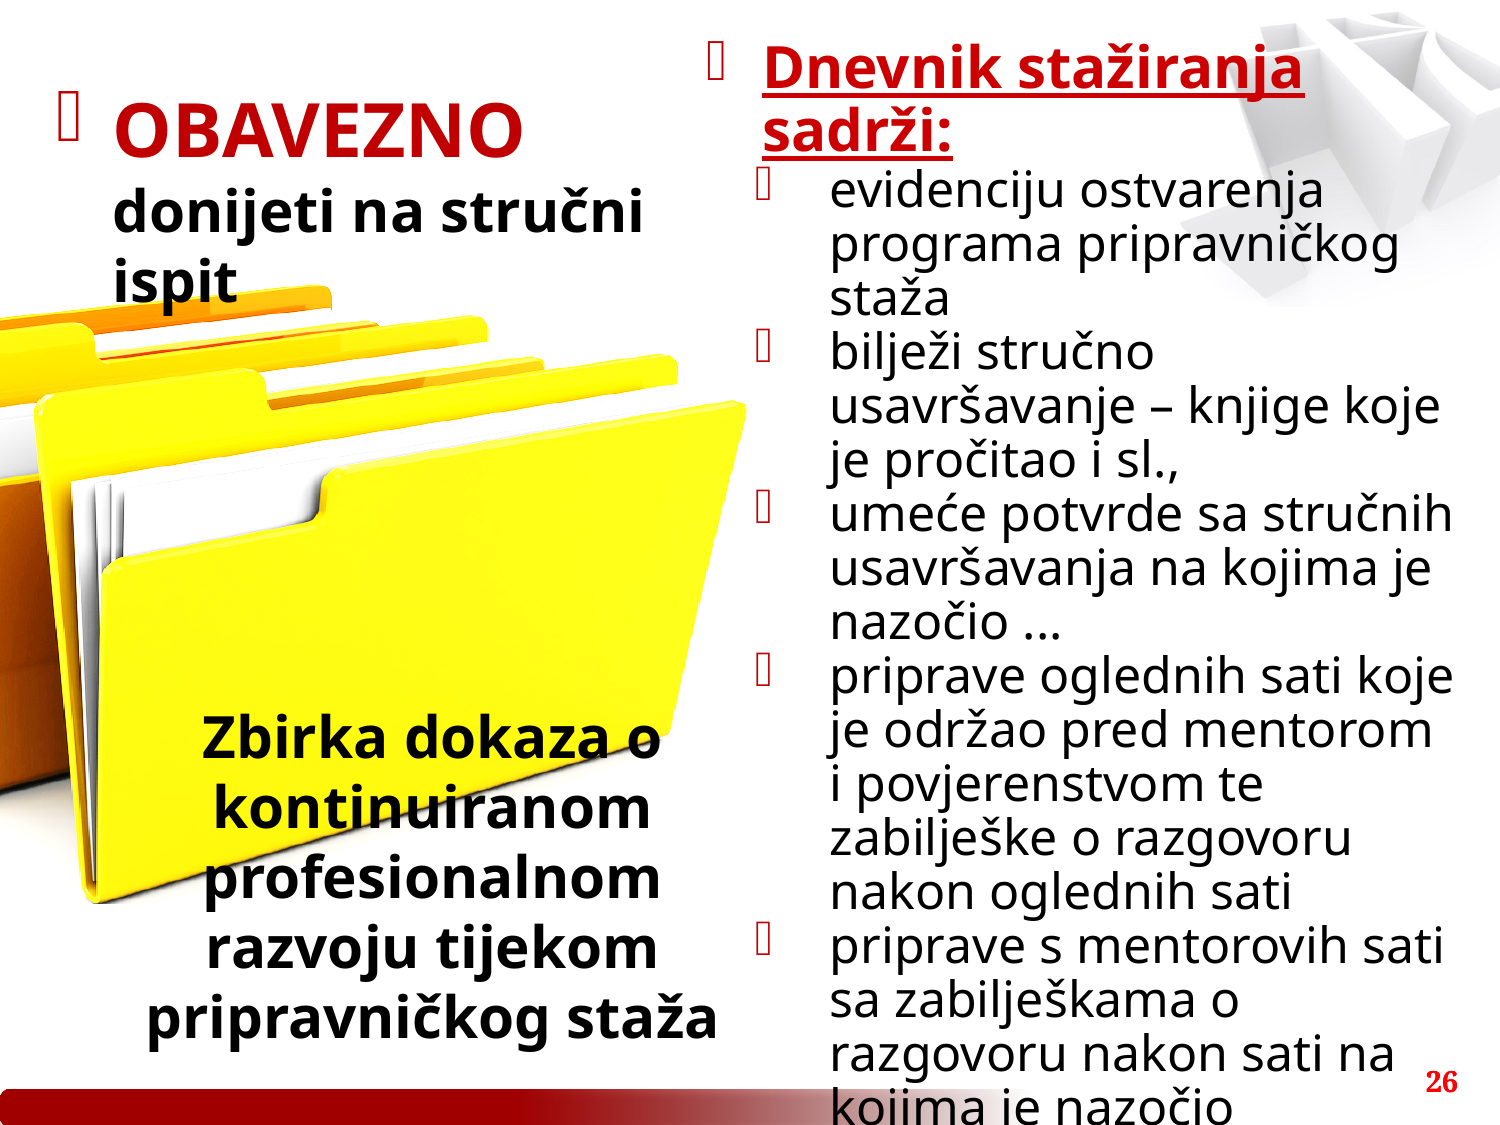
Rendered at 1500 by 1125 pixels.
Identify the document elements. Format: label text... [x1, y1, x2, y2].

text_box OBAVEZNO donijeti na stručni ispit [41, 66, 705, 232]
list Dnevnik stažiranja sadrži: evidenciju ostvarenja programa pripravničkog staža bilježi stručno usavršavanje – knjige koje je pročitao i sl., umeće potvrde sa stručnih usavršavanja na kojima je nazočio ... priprave oglednih sati koje je održao pred mentorom i povjerenstvom te zabilješke o razgovoru nakon oglednih sati priprave s mentorovih sati sa zabilješkama o razgovoru nakon sati na kojima je nazočio [690, 30, 1471, 1059]
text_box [0, 278, 759, 1062]
picture [1171, 0, 1500, 307]
